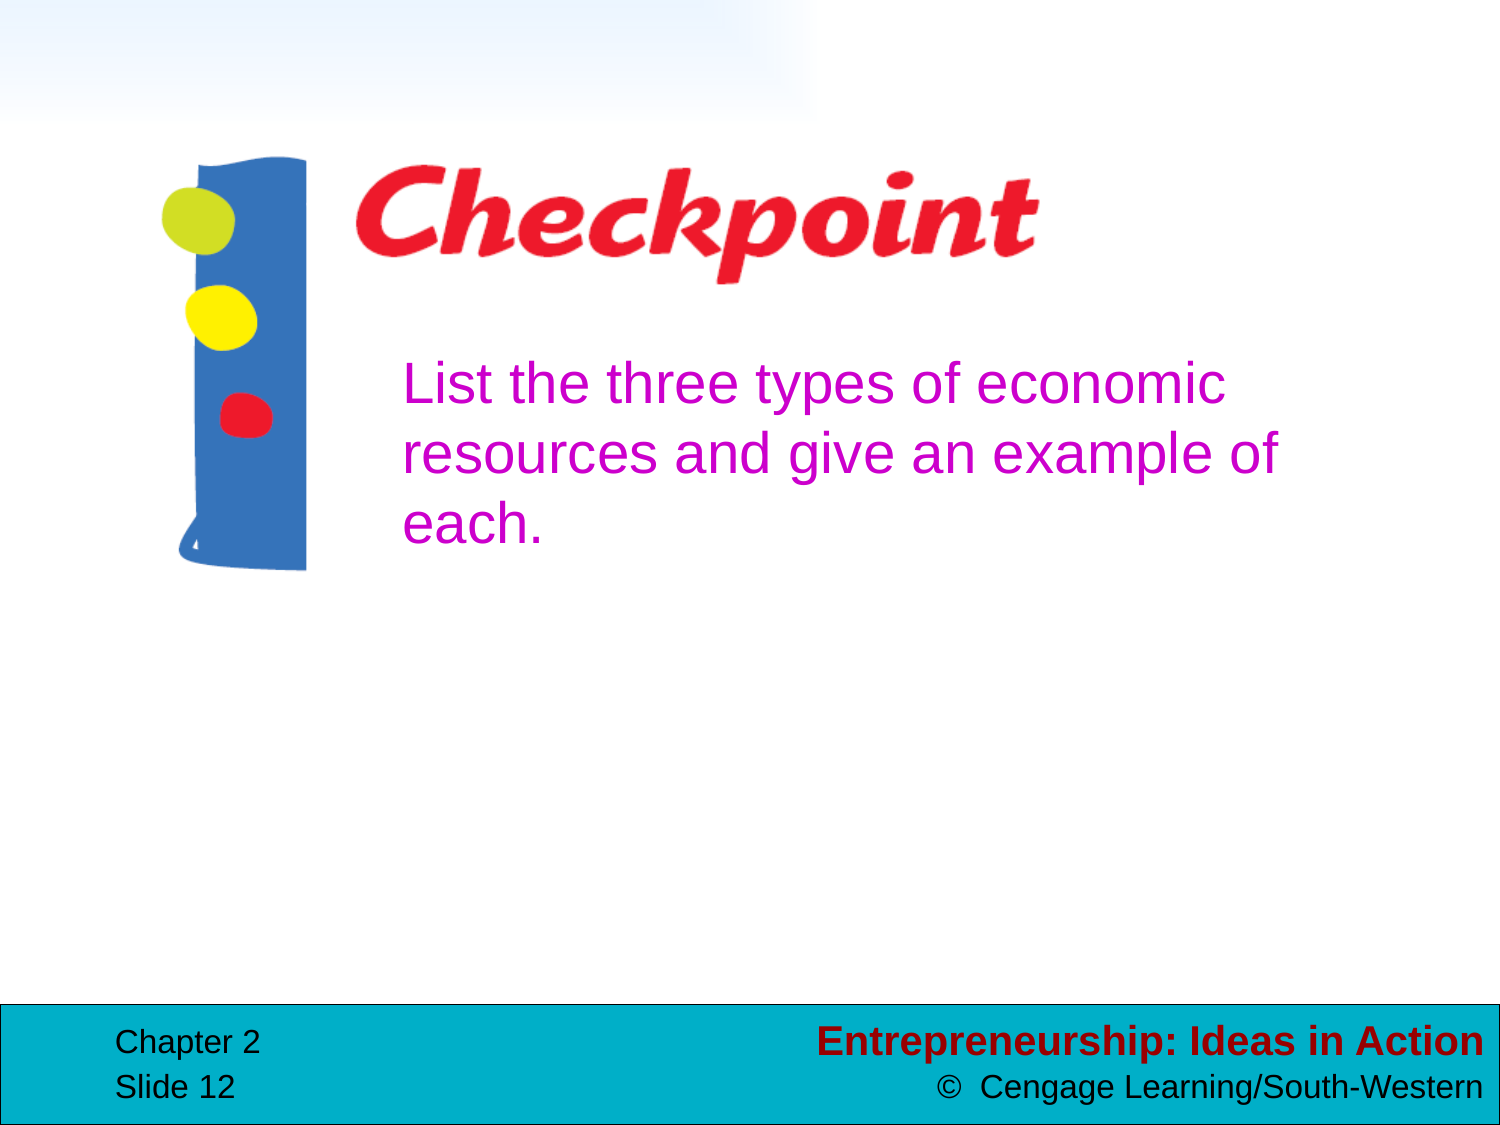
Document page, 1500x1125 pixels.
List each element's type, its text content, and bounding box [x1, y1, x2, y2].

footer Chapter 2 [99, 1012, 413, 1037]
picture [149, 137, 307, 588]
slide_number Slide 12 [99, 1037, 413, 1113]
text_box List the three types of economic resources and give an example of each. [387, 337, 1350, 563]
picture [324, 149, 1063, 296]
